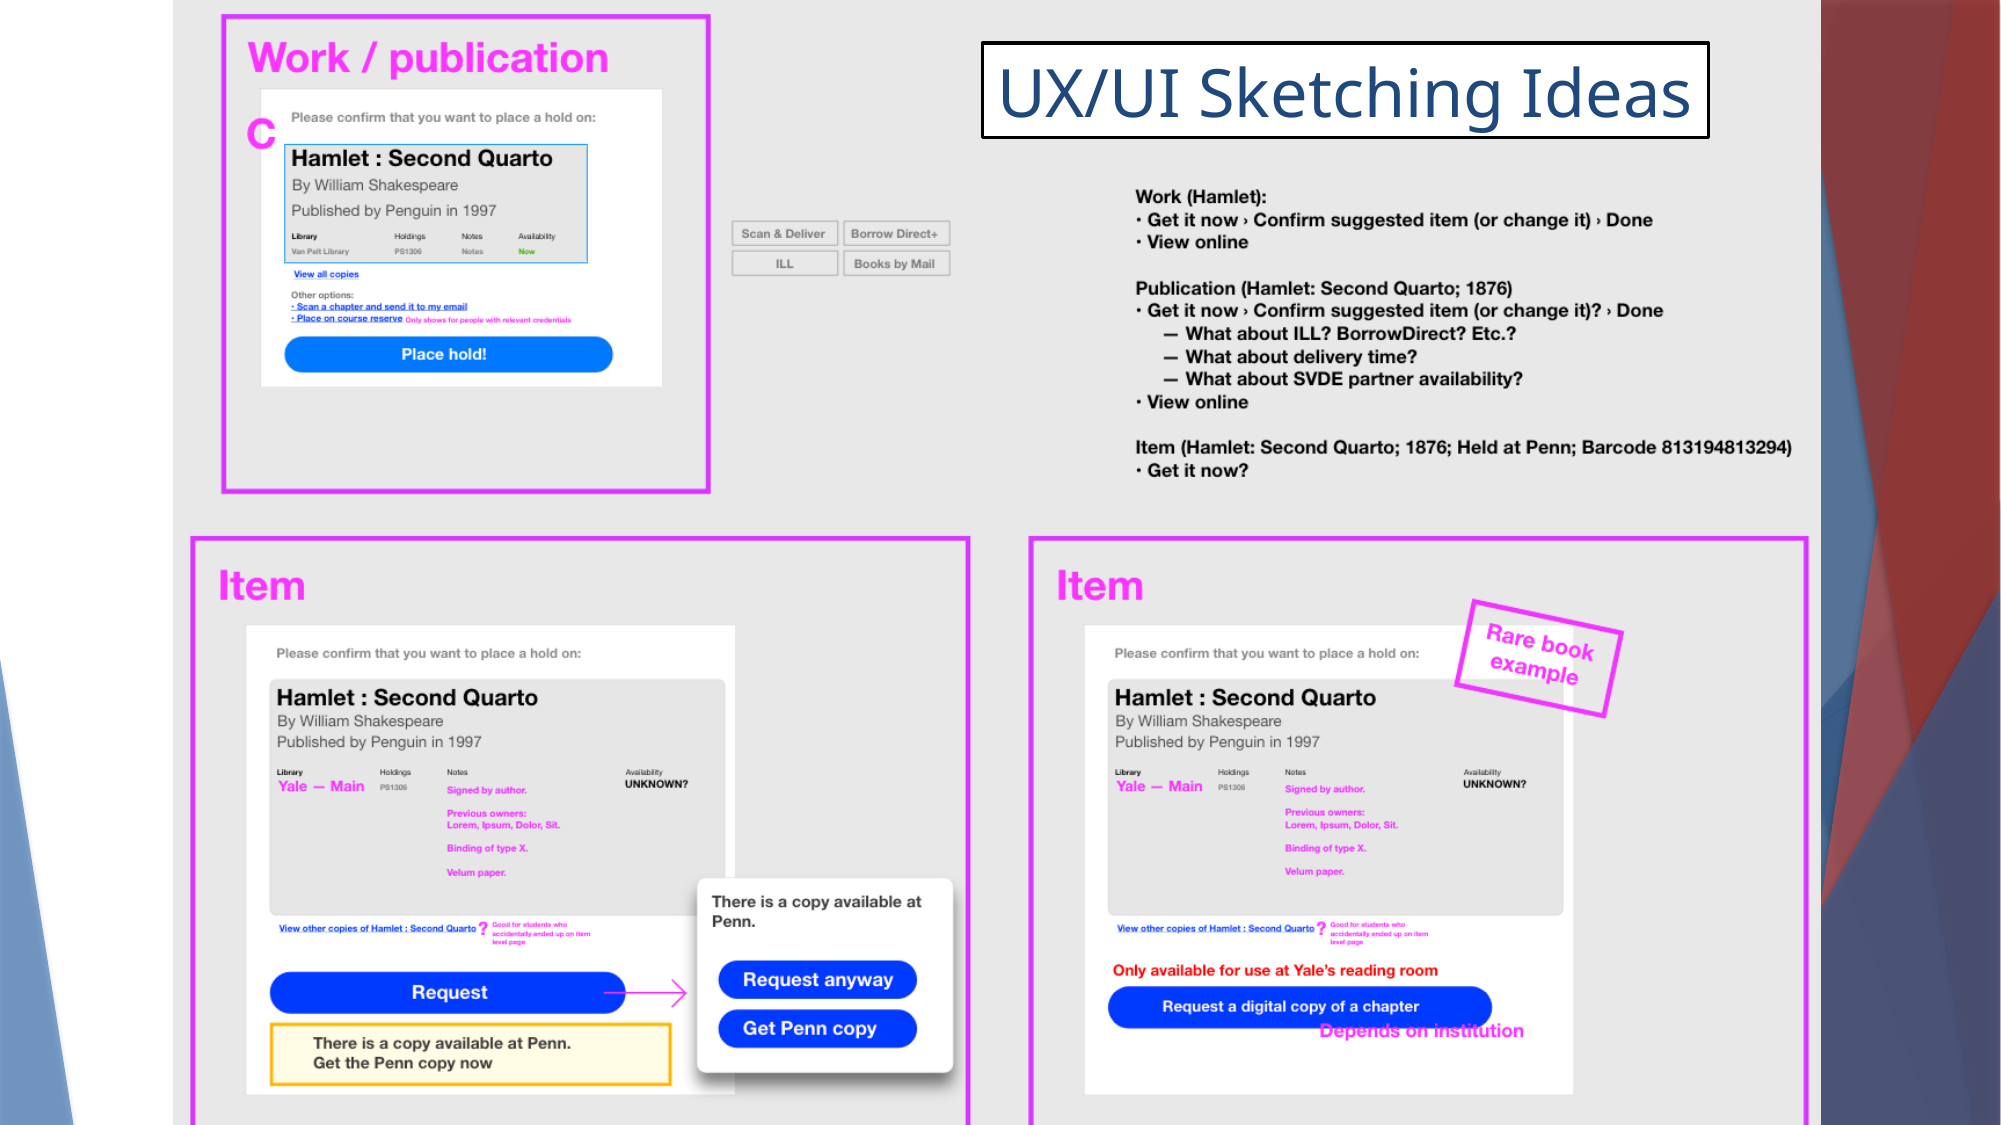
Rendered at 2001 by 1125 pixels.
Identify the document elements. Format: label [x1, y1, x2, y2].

picture [173, 0, 1822, 1125]
